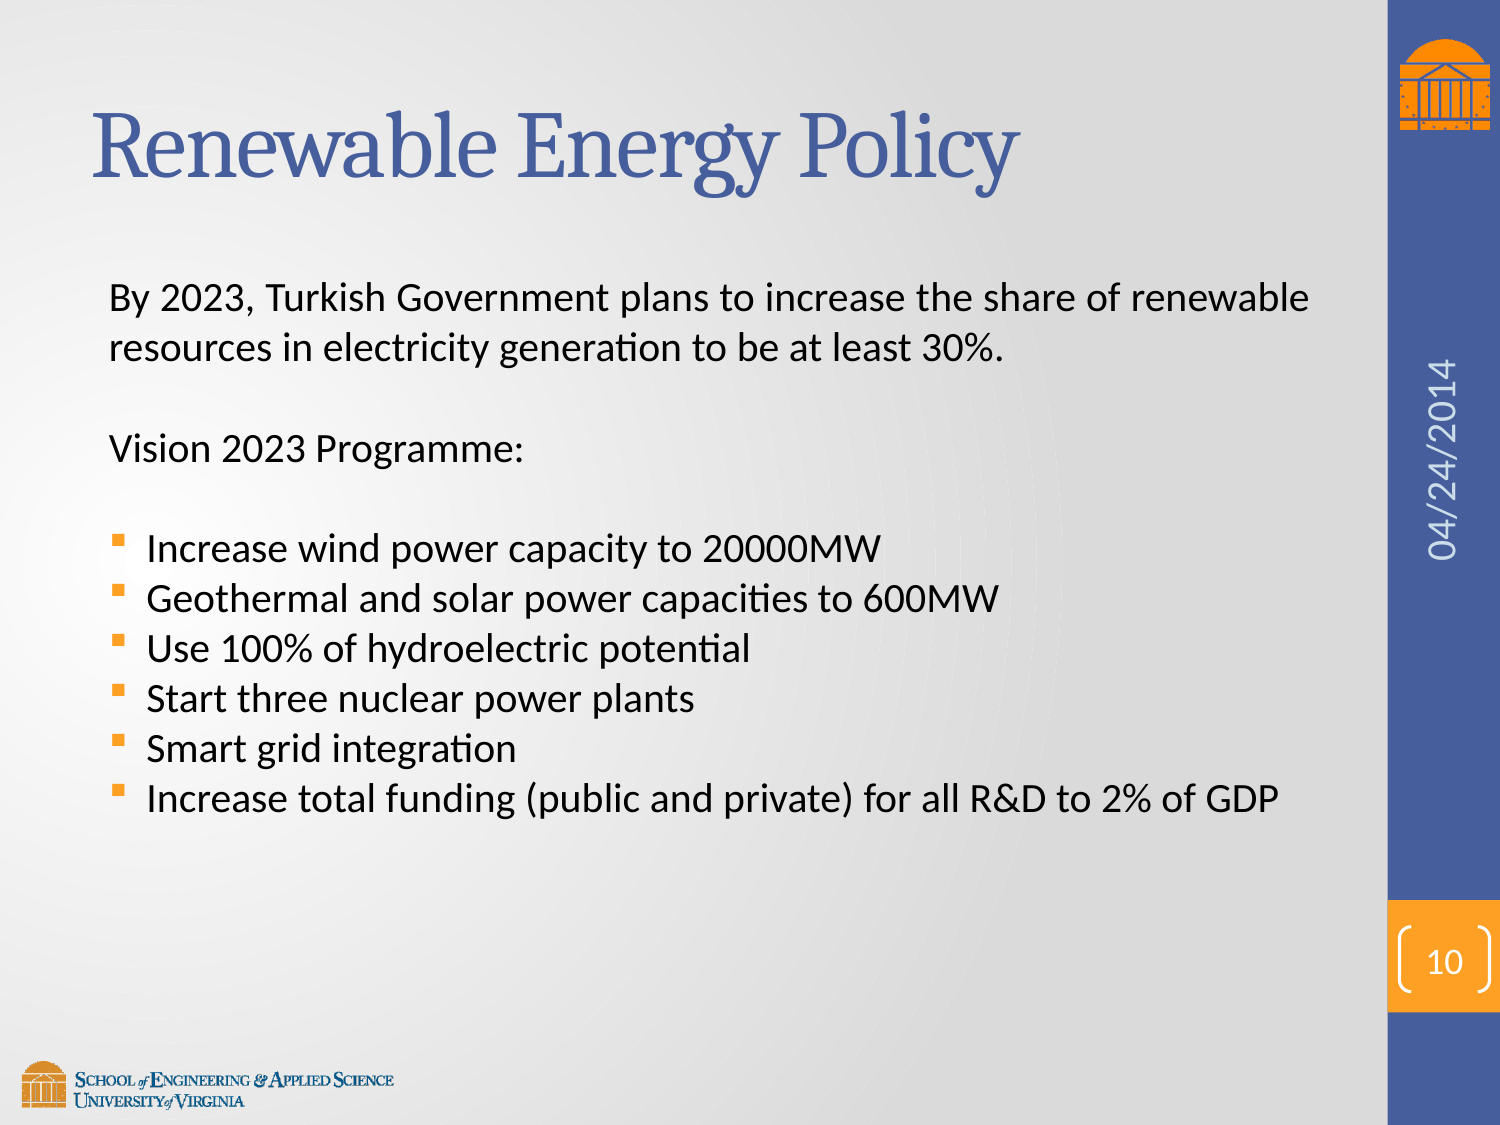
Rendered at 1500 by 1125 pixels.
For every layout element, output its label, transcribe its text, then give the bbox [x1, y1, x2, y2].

title Renewable Energy Policy [75, 45, 1325, 233]
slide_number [1408, 317, 1469, 577]
picture [21, 1061, 394, 1110]
picture [1400, 39, 1490, 130]
slide_number 10 [1397, 925, 1492, 994]
list By 2023, Turkish Government plans to increase the share of renewable resources in electricity generation to be at least 30%. Vision 2023 Programme: Increase wind power capacity to 20000MW Geothermal and solar power capacities to 600MW Use 100% of hydroelectric potential Start three nuclear power plants Smart grid integration Increase total funding (public and private) for all R&D to 2% of GDP [75, 262, 1325, 1050]
